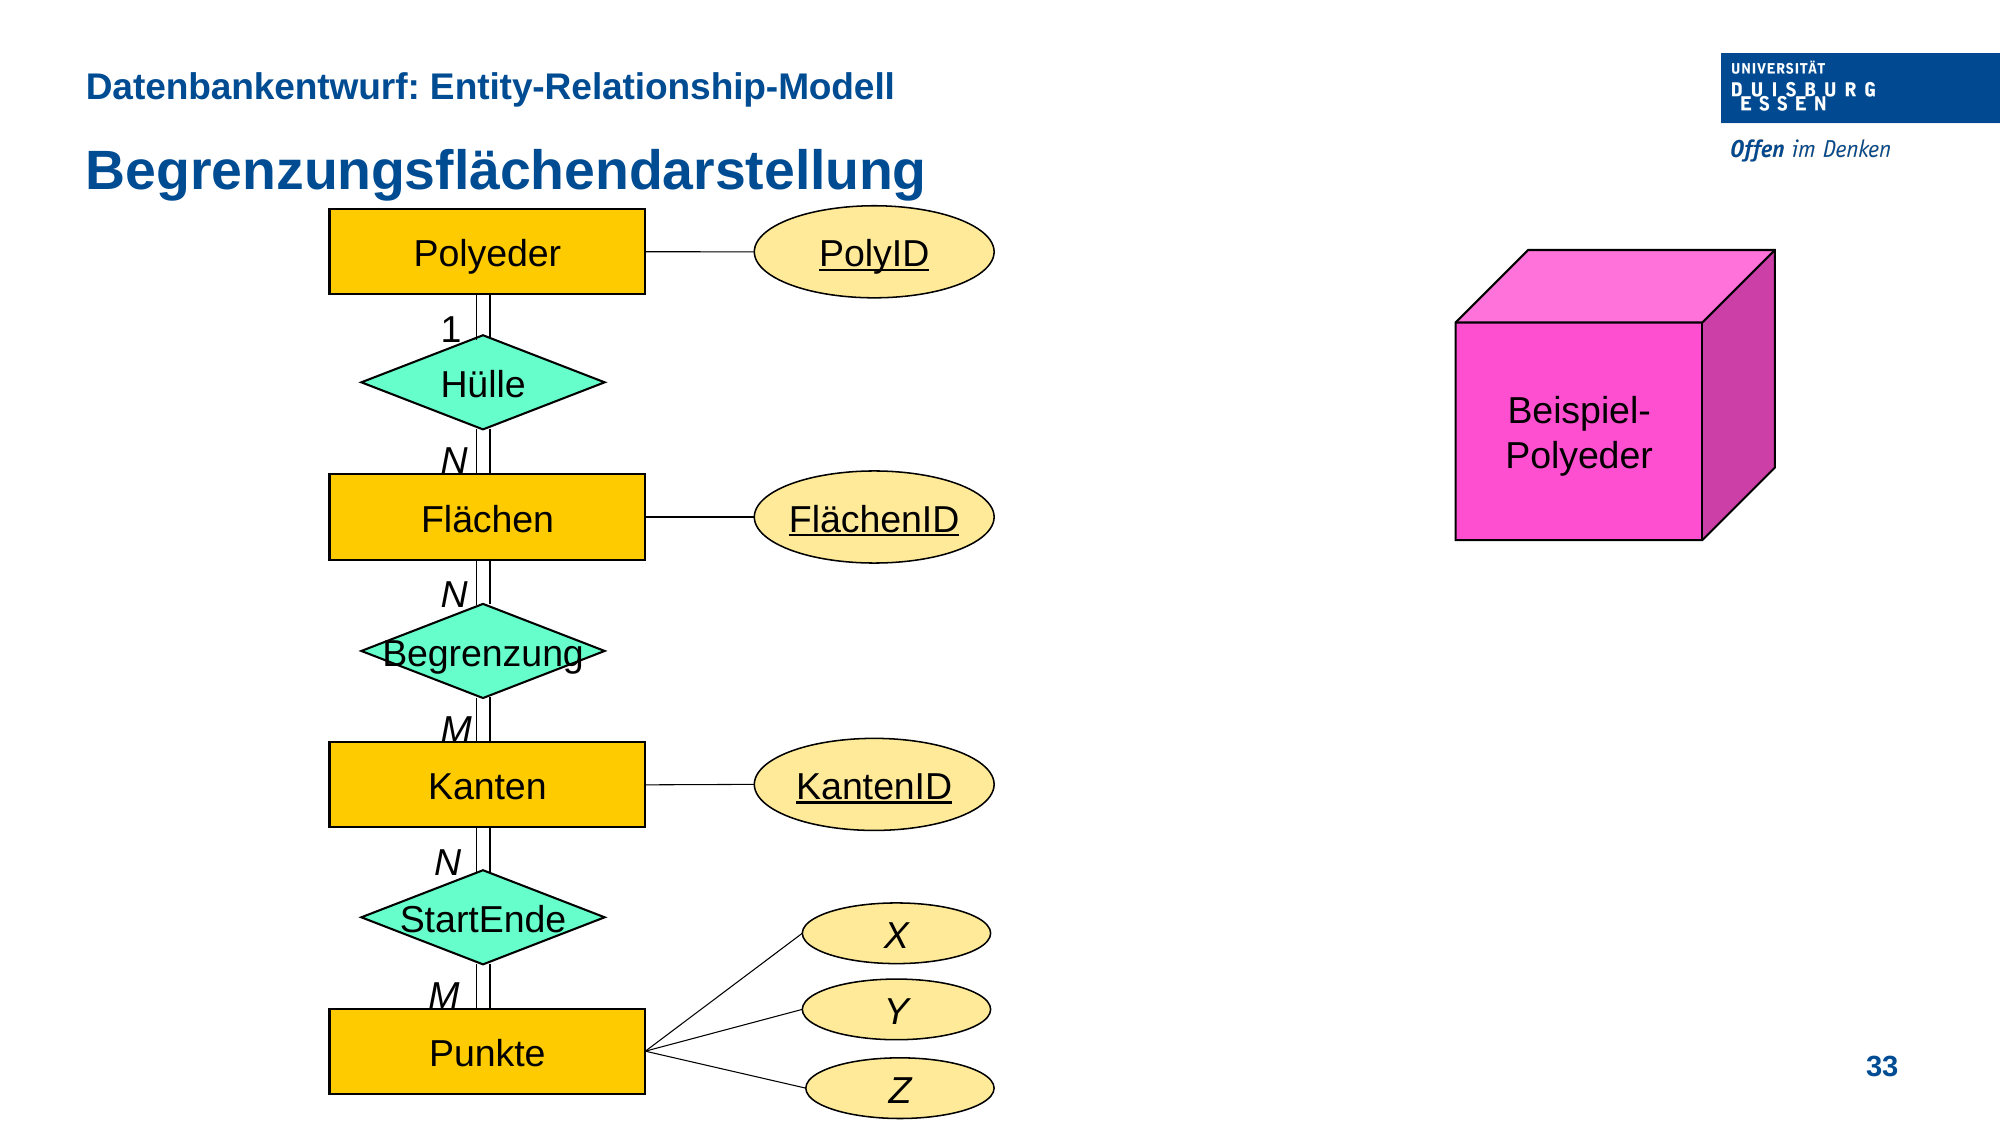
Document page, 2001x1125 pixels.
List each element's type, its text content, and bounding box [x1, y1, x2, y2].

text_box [645, 933, 803, 1052]
slide_number 33 [1677, 1039, 1914, 1081]
text_box Punkte [328, 1008, 646, 1095]
picture [1721, 53, 2000, 162]
text_box KantenID [753, 737, 996, 832]
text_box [1460, 252, 1770, 321]
text_box Polyeder [328, 208, 646, 295]
text_box 1 [425, 297, 477, 358]
text_box N [425, 428, 483, 489]
text_box M [425, 697, 487, 757]
text_box Hülle [358, 334, 608, 431]
text_box N [425, 563, 483, 623]
text_box Begrenzung [358, 602, 608, 698]
text_box Beispiel- Polyeder [1454, 248, 1776, 542]
text_box N [419, 830, 477, 891]
text_box FlächenID [753, 469, 996, 565]
text_box Y [803, 978, 992, 1041]
text_box X [801, 901, 992, 965]
text_box Flächen [328, 473, 646, 561]
text_box Kanten [328, 741, 646, 828]
list Datenbankentwurf: Entity-Relationship-Modell [85, 67, 1694, 109]
list Begrenzungsflächendarstellung [85, 134, 1694, 210]
text_box PolyID [753, 204, 996, 299]
text_box StartEnde [358, 869, 608, 966]
text_box Z [804, 1056, 996, 1120]
text_box M [413, 963, 475, 1024]
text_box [645, 1051, 806, 1089]
